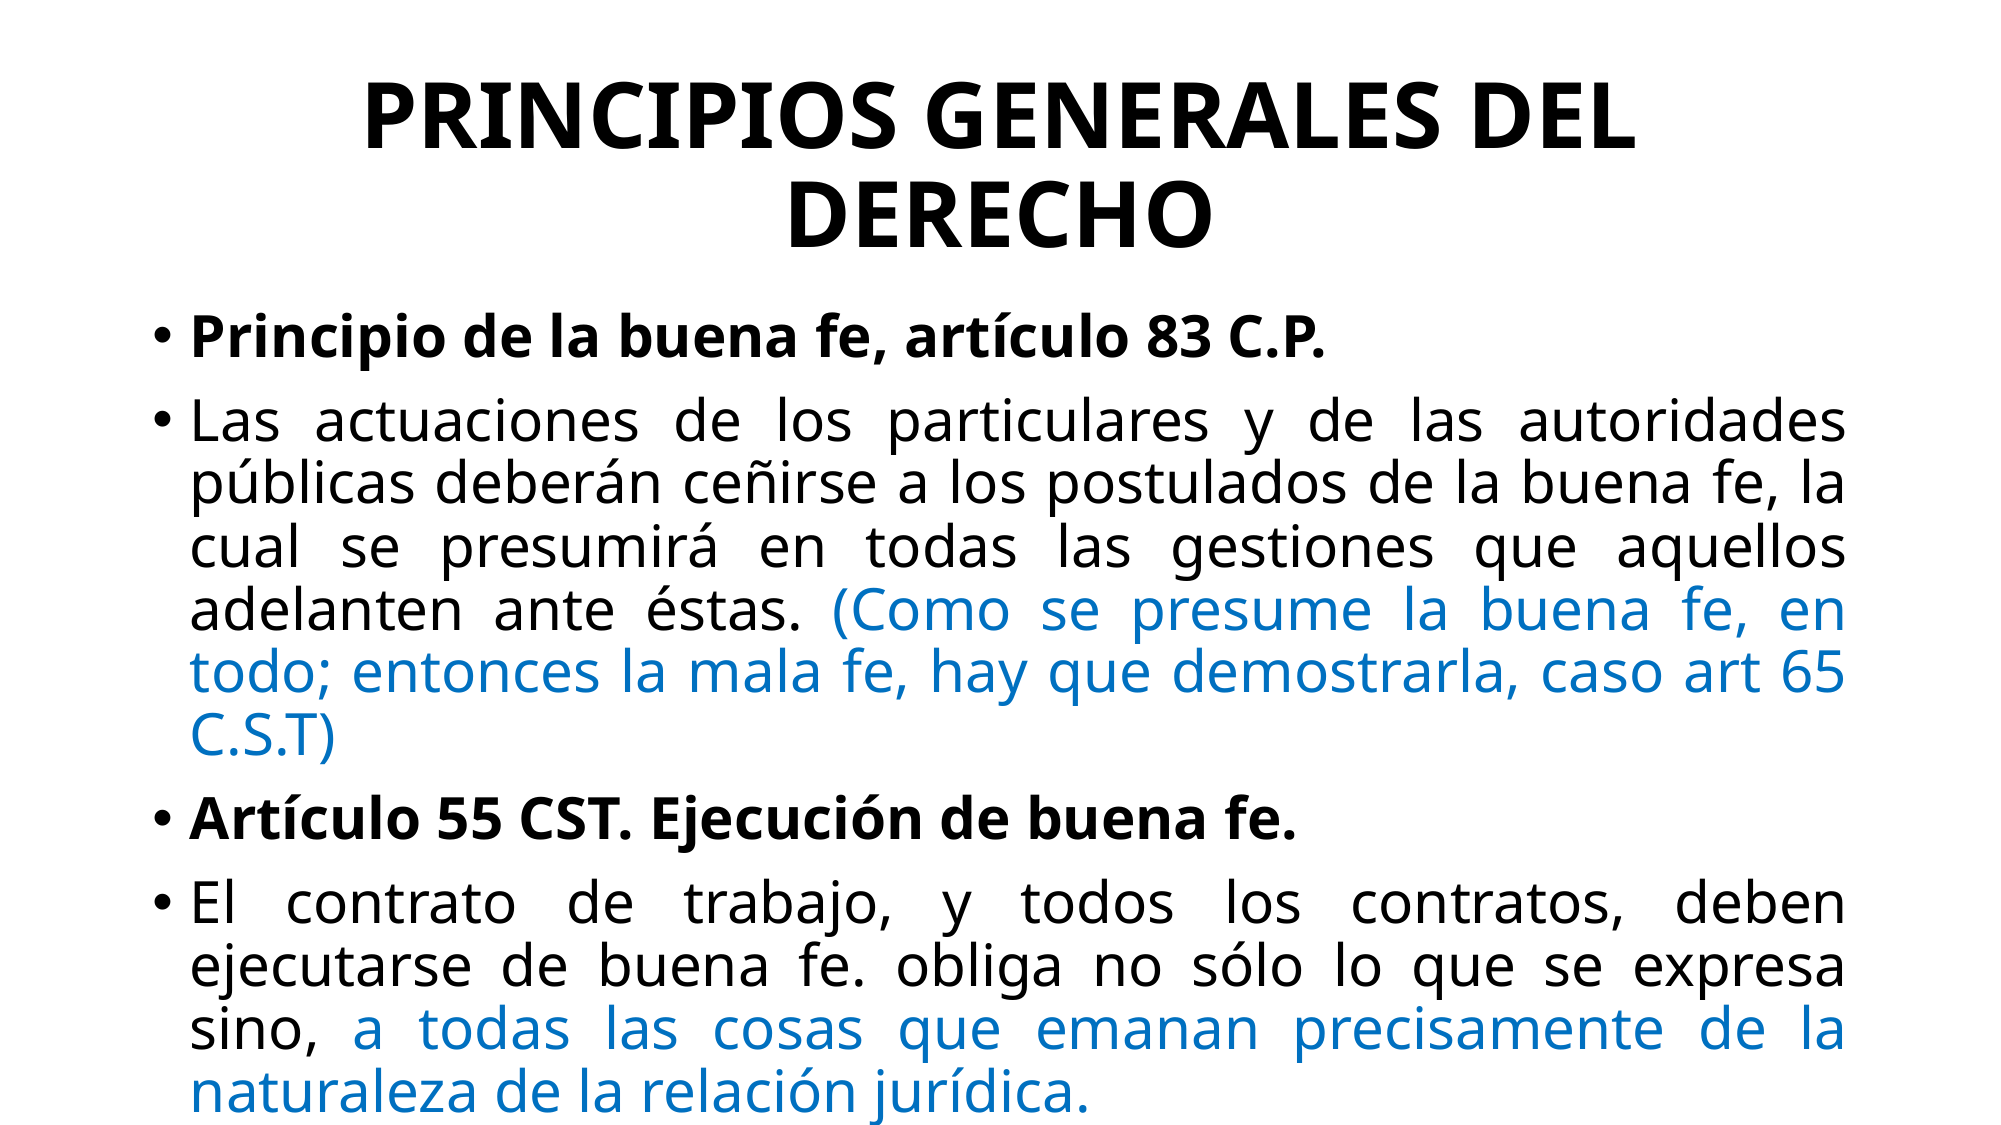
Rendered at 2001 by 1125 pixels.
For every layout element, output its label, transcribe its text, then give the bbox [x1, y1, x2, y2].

list Principio de la buena fe, artículo 83 C.P. Las actuaciones de los particulares y de las autoridades públicas deberán ceñirse a los postulados de la buena fe, la cual se presumirá en todas las gestiones que aquellos adelanten ante éstas. (Como se presume la buena fe, en todo; entonces la mala fe, hay que demostrarla, caso art 65 C.S.T) Artículo 55 CST. Ejecución de buena fe. El contrato de trabajo, y todos los contratos, deben ejecutarse de buena fe. obliga no sólo lo que se expresa sino, a todas las cosas que emanan precisamente de la naturaleza de la relación jurídica. [137, 299, 1863, 1014]
title PRINCIPIOS GENERALES DEL DERECHO [137, 59, 1863, 278]
